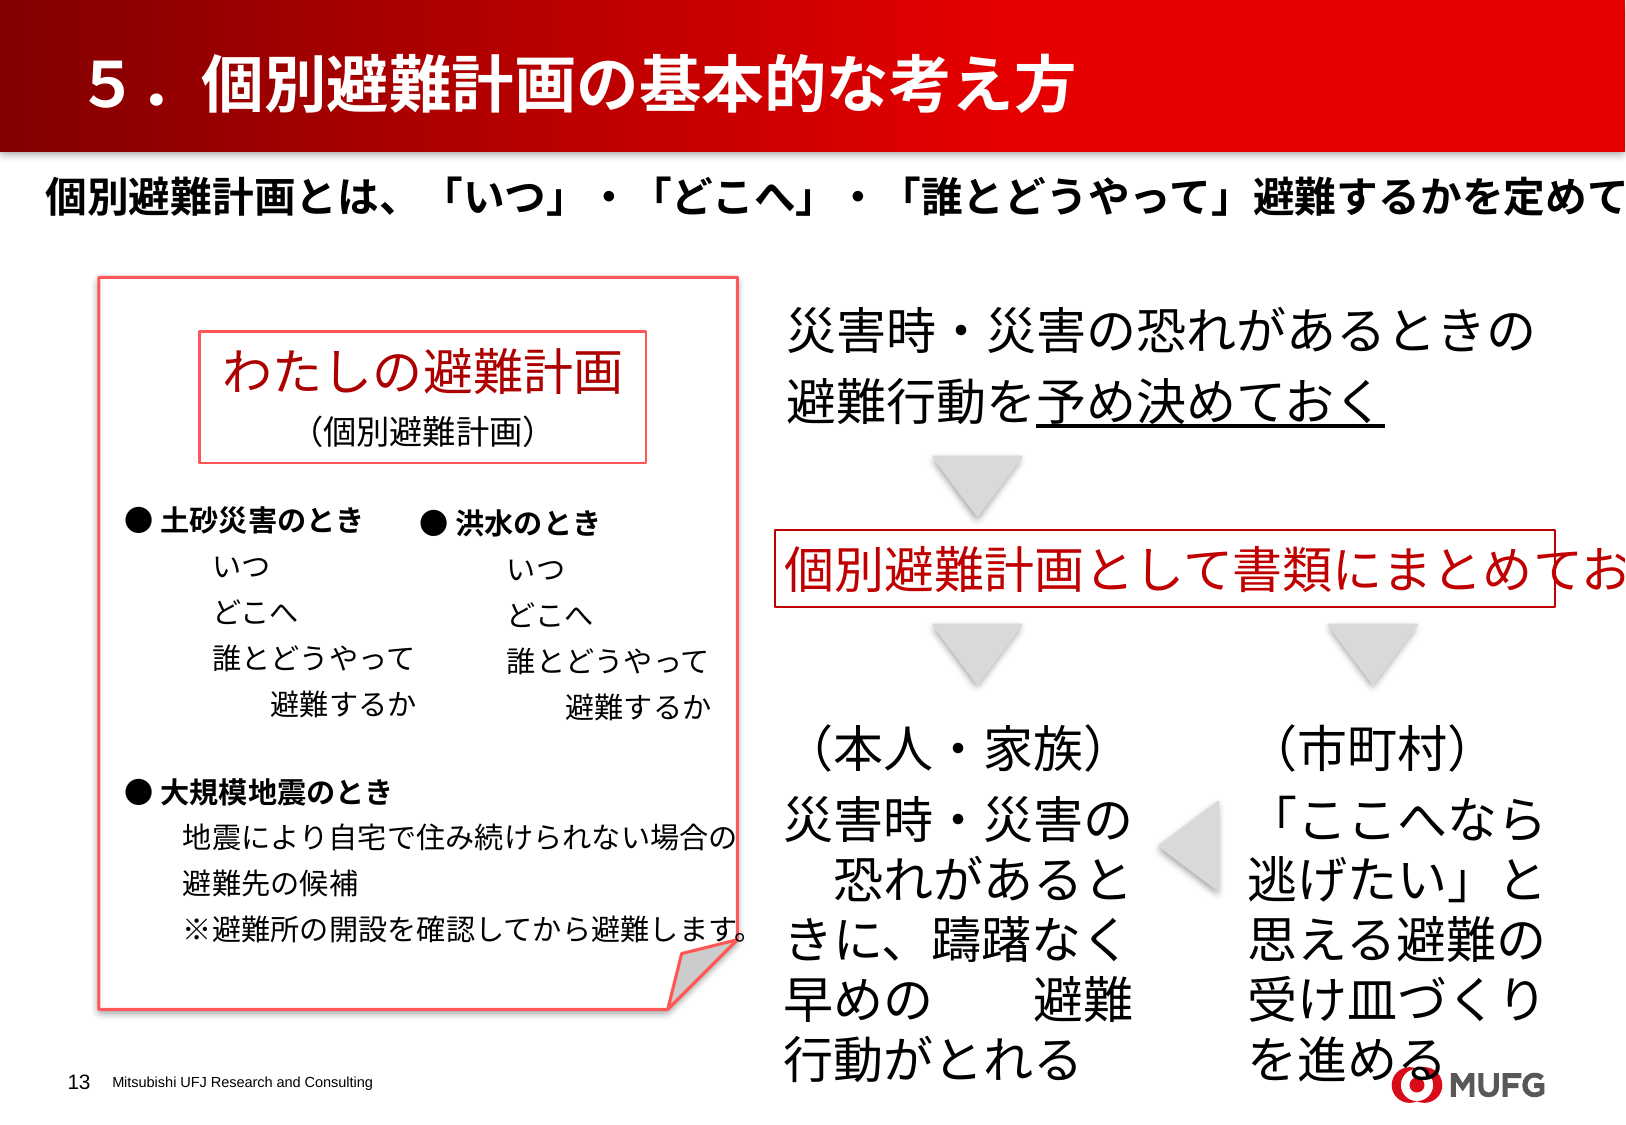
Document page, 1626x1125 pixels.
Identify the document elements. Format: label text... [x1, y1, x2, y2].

text_box わたしの避難計画 （個別避難計画） [199, 331, 647, 464]
text_box [1158, 800, 1220, 891]
text_box ●土砂災害のとき いつ どこへ 誰とどうやって 避難するか [115, 493, 405, 692]
title ５．個別避難計画の基本的な考え方 [67, 42, 1557, 120]
text_box （本人・家族） 災害時・災害の 恐れがあるときに、躊躇なく早めの 避難行動がとれる [774, 708, 1181, 1043]
text_box （市町村） 「ここへなら逃げたい」と思える避難の受け皿づくりを進める [1238, 708, 1587, 989]
text_box [98, 276, 739, 1011]
text_box ●洪水のとき いつ どこへ 誰とどうやって 避難するか [410, 496, 843, 695]
text_box 災害時・災害の恐れがあるときの 避難行動を予め決めておく [777, 290, 1557, 443]
text_box 個別避難計画として書類にまとめておく [775, 529, 1555, 608]
text_box [932, 623, 1023, 685]
text_box ●大規模地震のとき 地震により自宅で住み続けられない場合の 避難先の候補 ※避難所の開設を確認してから避難します。 [115, 765, 738, 964]
text_box [1327, 623, 1418, 685]
text_box 個別避難計画とは、「いつ」・「どこへ」・「誰とどうやって」避難するかを定めておくものです。 [36, 161, 1604, 244]
text_box [932, 455, 1023, 517]
